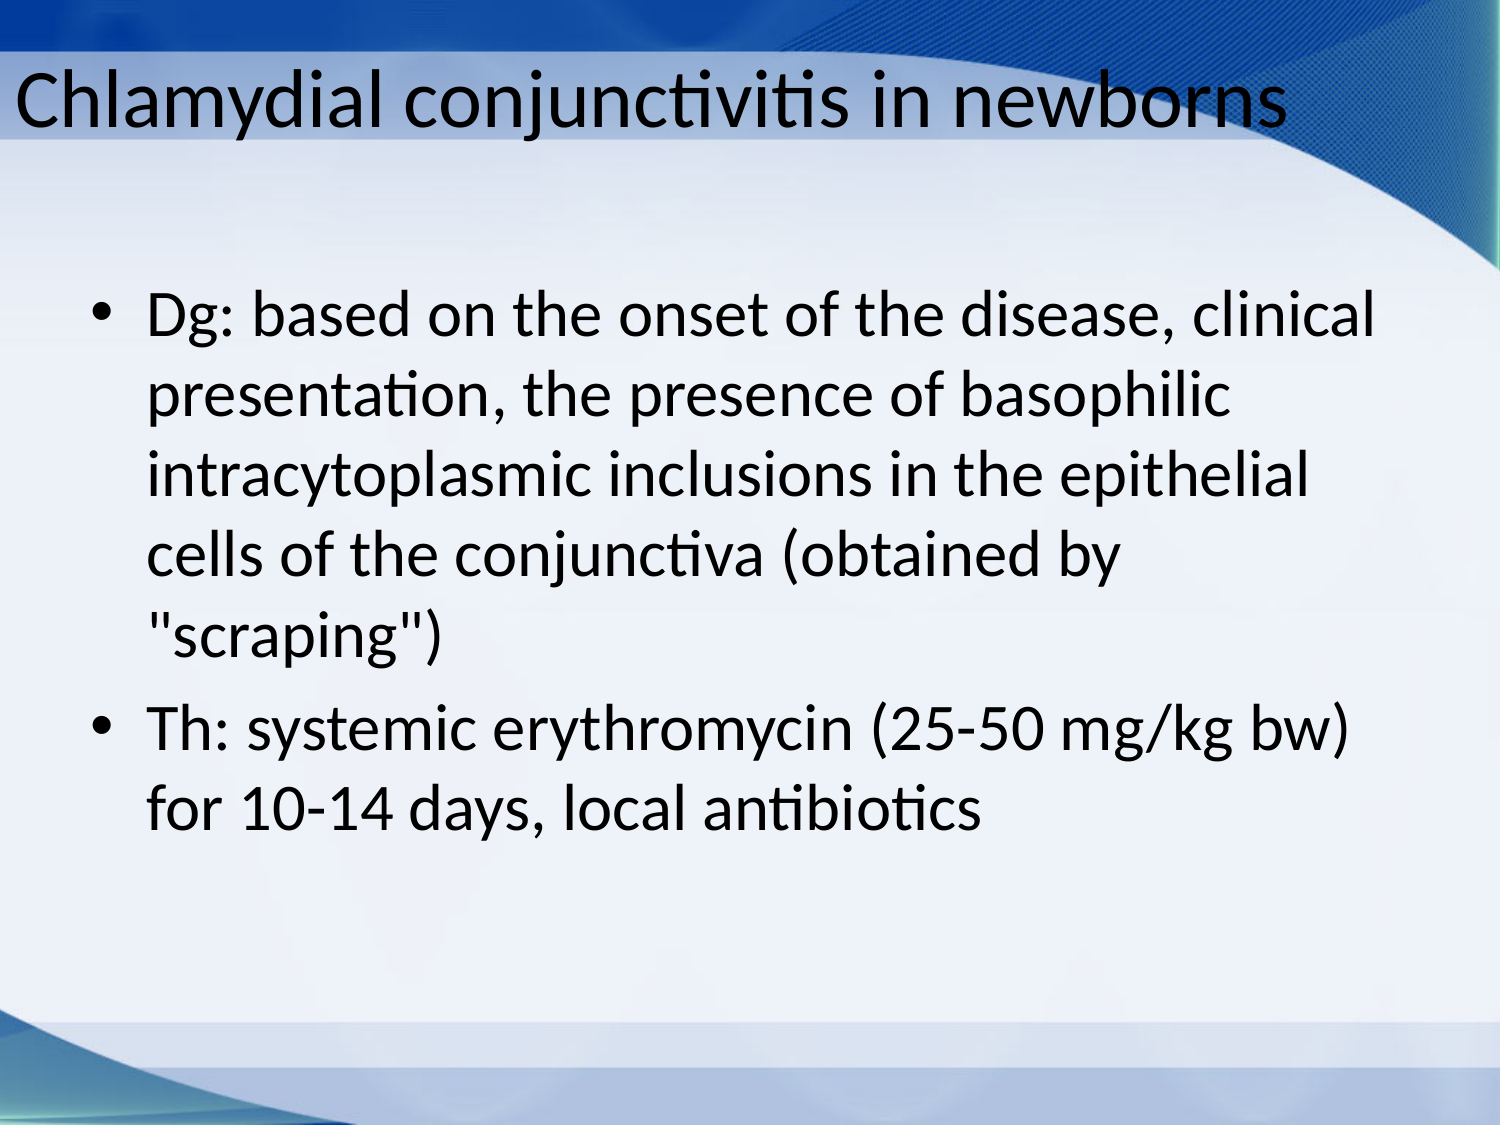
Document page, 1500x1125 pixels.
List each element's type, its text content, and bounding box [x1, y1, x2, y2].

picture [0, 188, 1500, 1125]
list Dg: based on the onset of the disease, clinical presentation, the presence of basophilic intracytoplasmic inclusions in the epithelial cells of the conjunctiva (obtained by "scraping") Th: systemic erythromycin (25-50 mg/kg bw) for 10-14 days, local antibiotics [75, 262, 1425, 1005]
title Chlamydial conjunctivitis in newborns [0, 0, 1500, 188]
